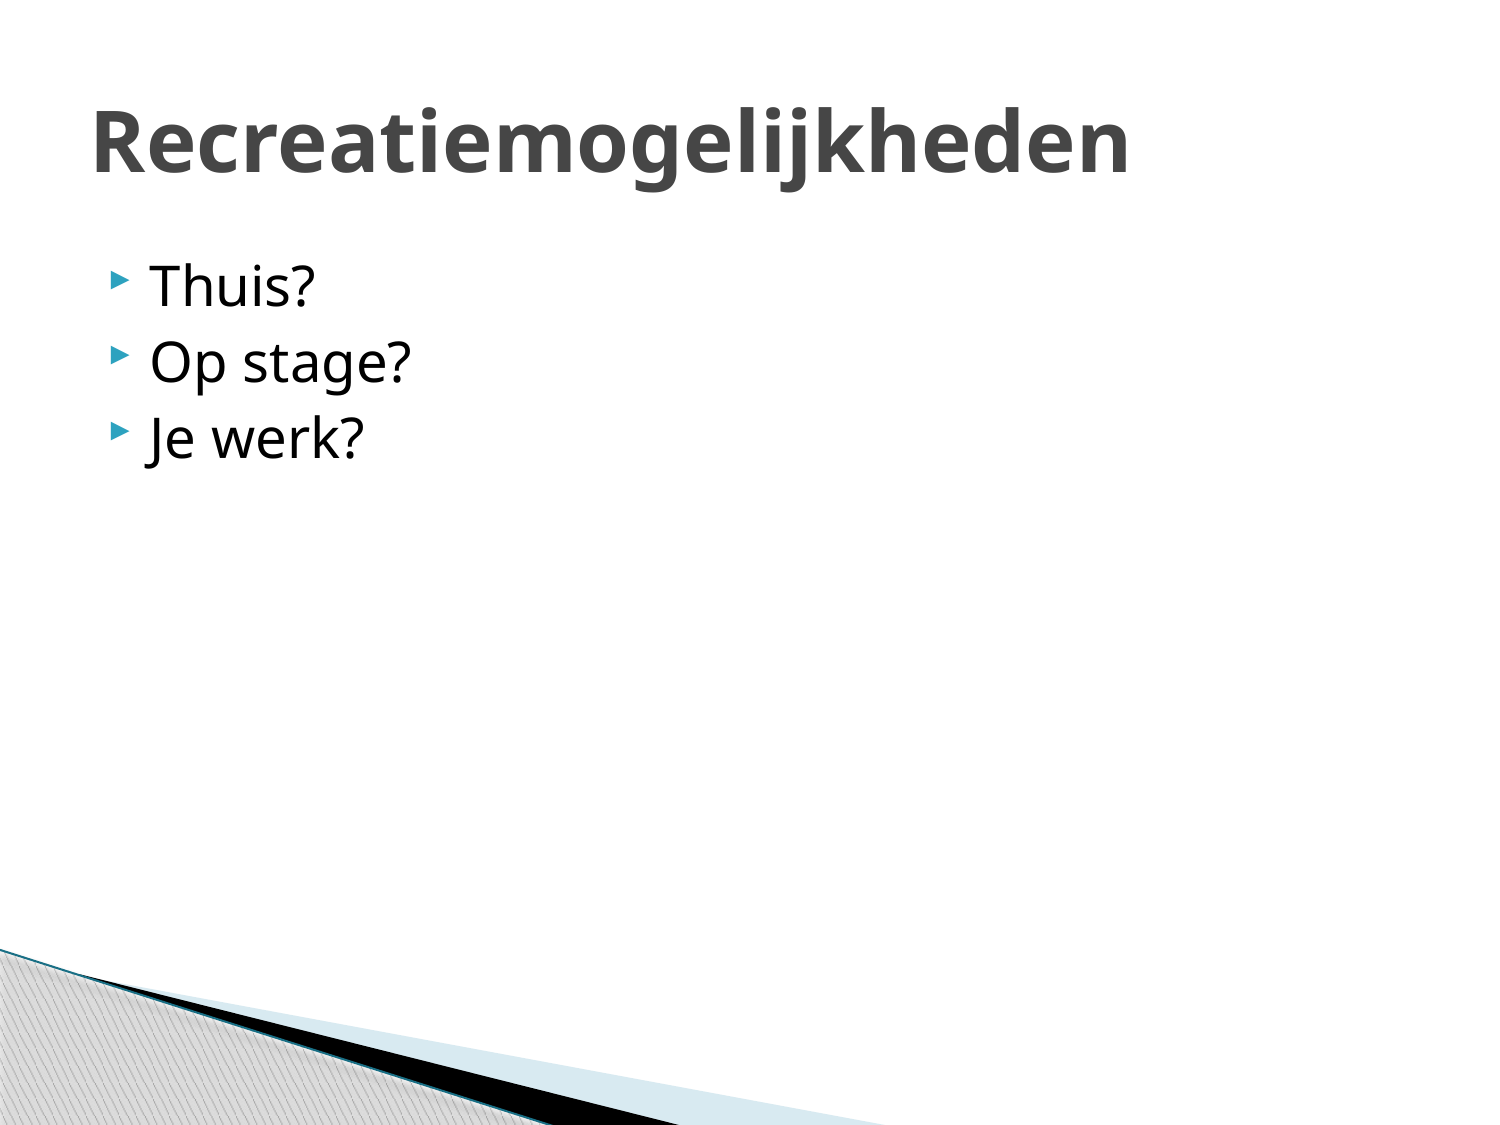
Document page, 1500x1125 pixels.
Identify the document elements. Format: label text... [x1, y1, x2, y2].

title Recreatiemogelijkheden [75, 45, 1425, 233]
list Thuis? Op stage? Je werk? [75, 243, 1425, 986]
